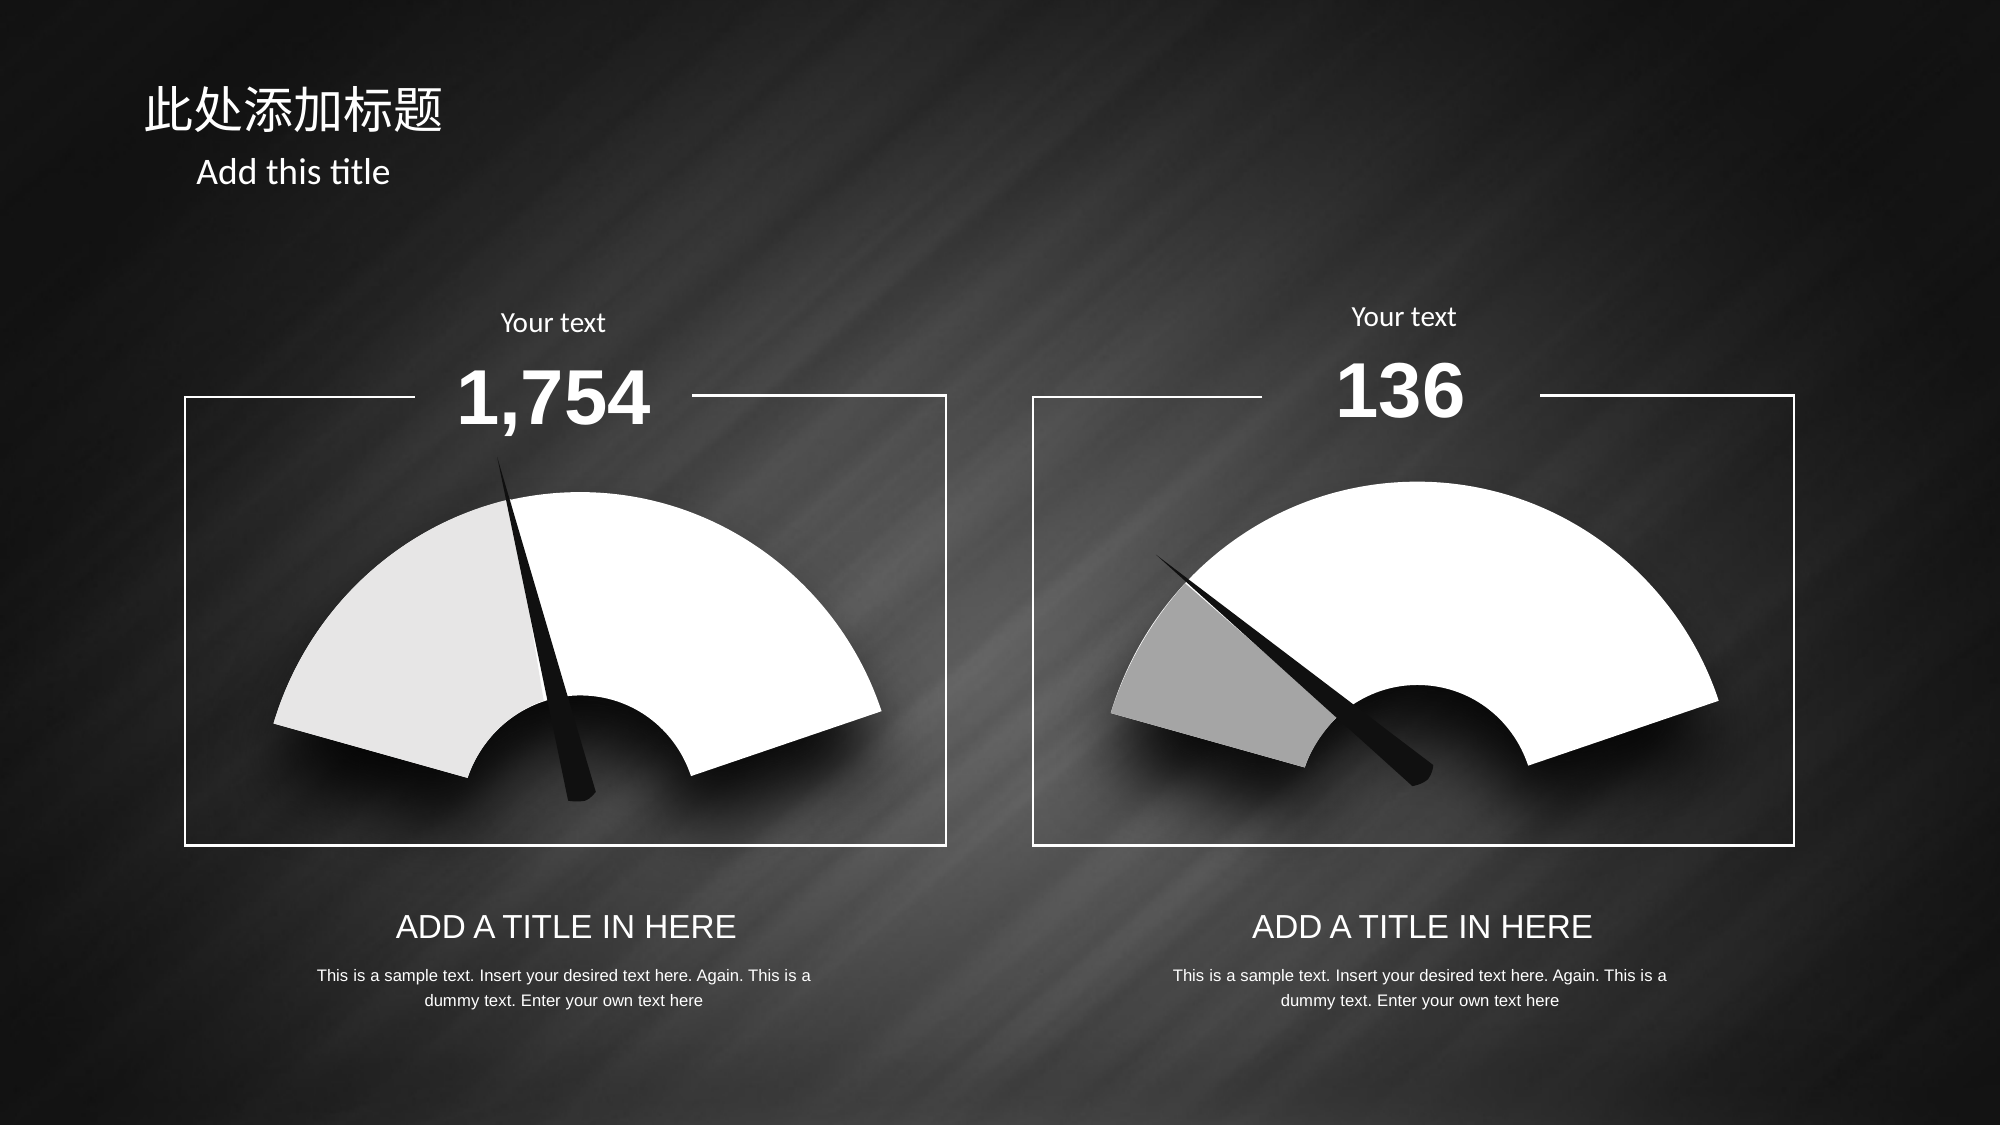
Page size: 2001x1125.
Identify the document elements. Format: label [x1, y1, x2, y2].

text_box [1144, 904, 1696, 1018]
text_box [288, 904, 840, 1018]
picture [0, 0, 2000, 1125]
